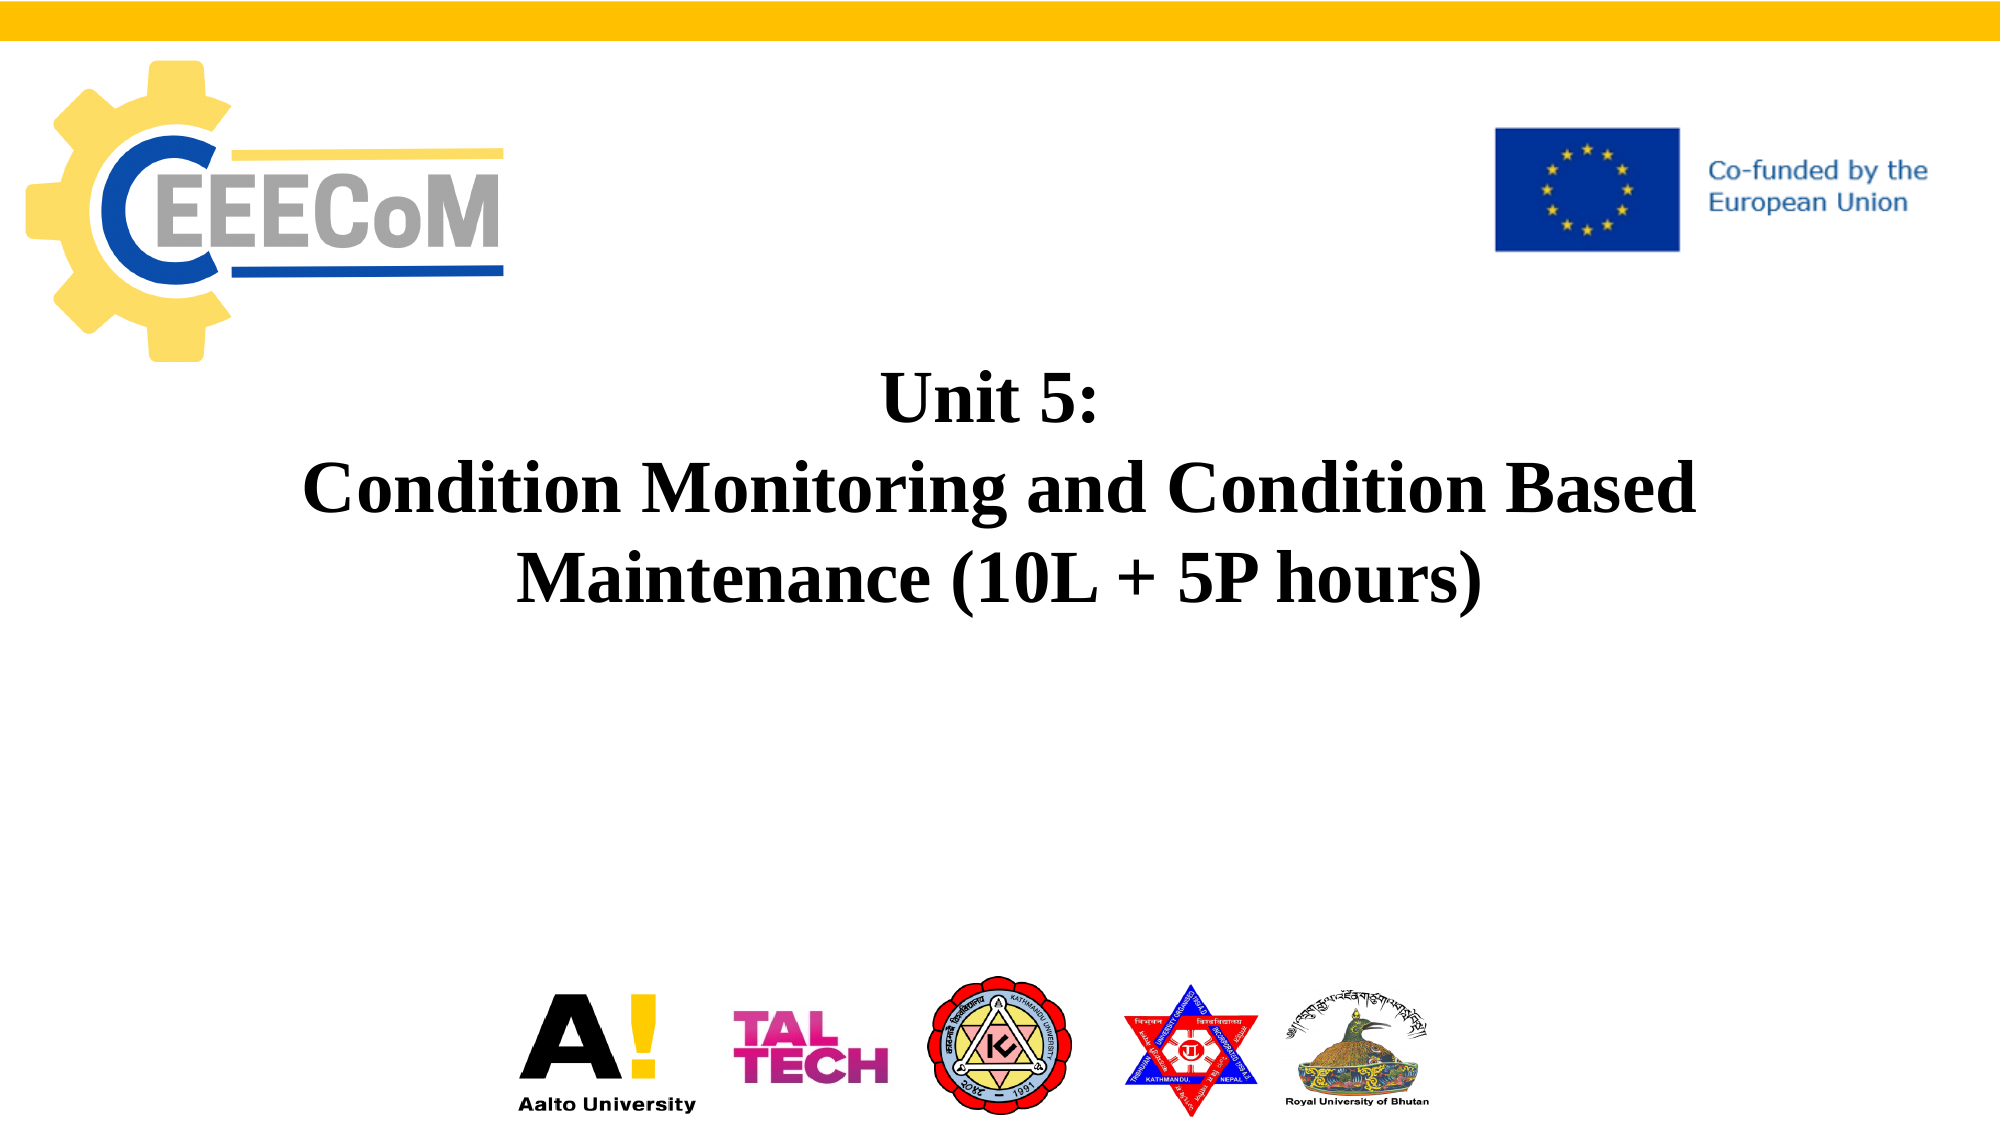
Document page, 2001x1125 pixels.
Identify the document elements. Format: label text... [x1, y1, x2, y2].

picture [511, 976, 1434, 1124]
picture [16, 47, 525, 377]
title Unit 5: Condition Monitoring and Condition Based Maintenance (10L + 5P hours) [112, 337, 1888, 788]
picture [1487, 107, 1963, 267]
